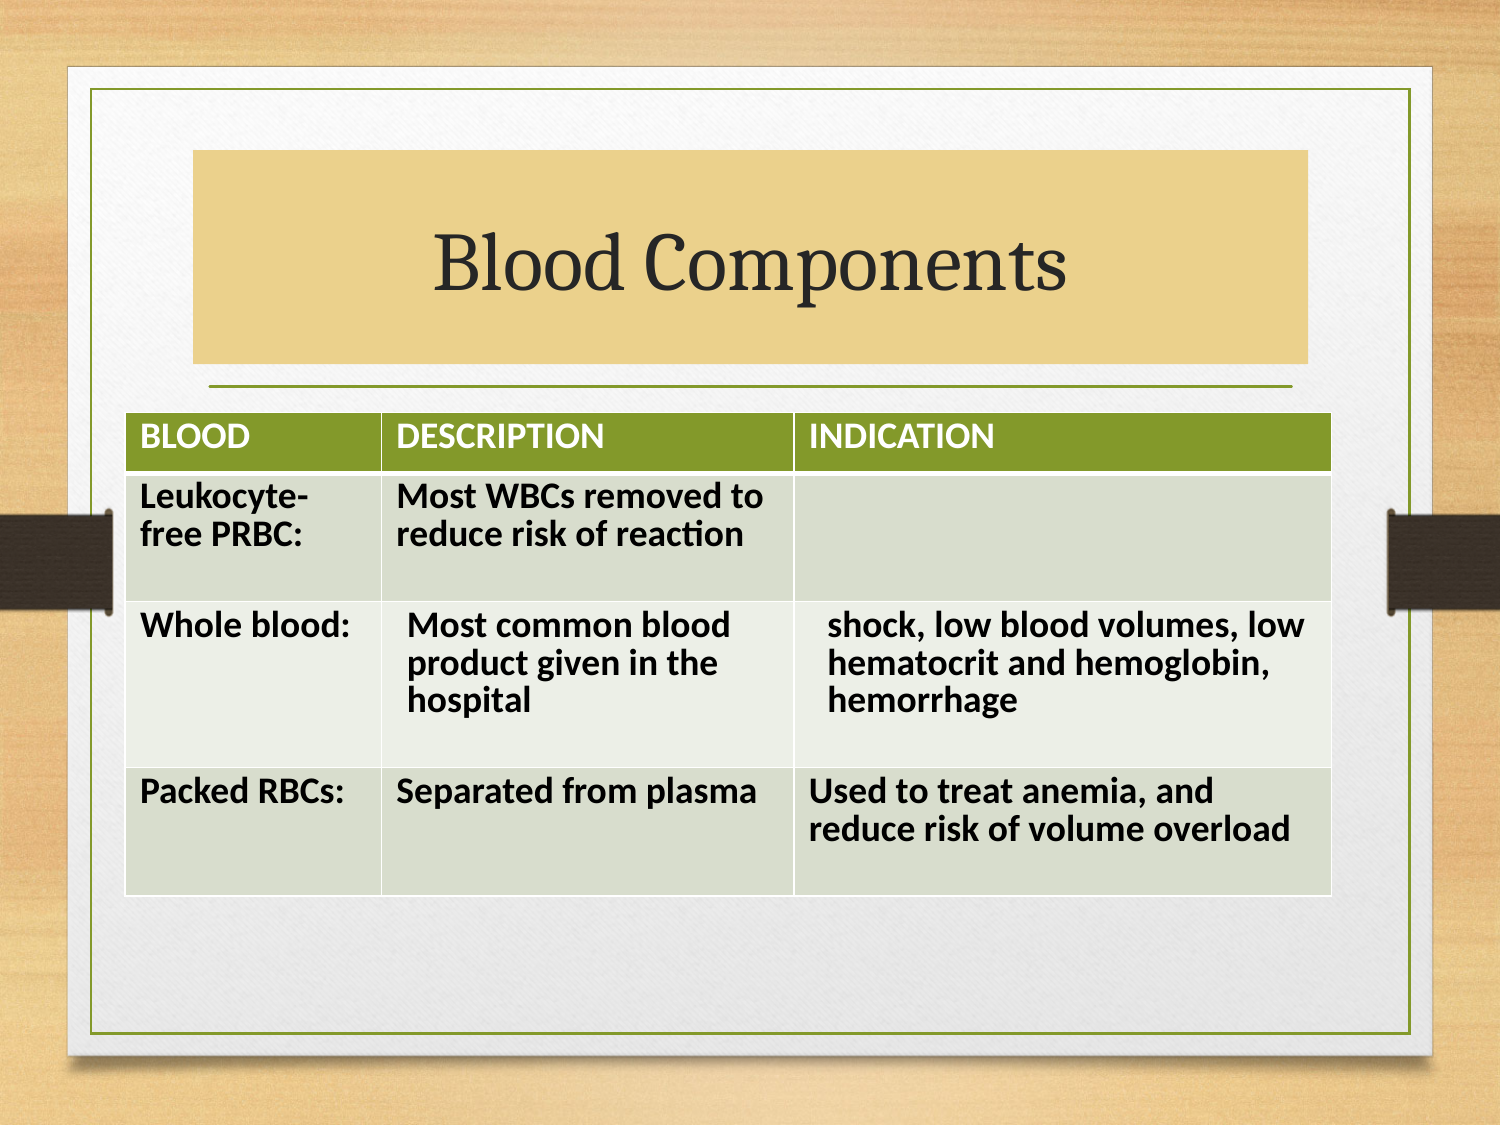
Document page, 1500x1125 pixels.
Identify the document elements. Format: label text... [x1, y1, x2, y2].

table_cell shock, low blood volumes, low hematocrit and hemoglobin, hemorrhage [795, 602, 1331, 767]
table_cell Whole blood: [126, 602, 381, 767]
table_cell Leukocyte-free PRBC: [126, 476, 381, 601]
table_cell Packed RBCs: [126, 768, 381, 895]
title Blood Components [193, 150, 1309, 365]
table_cell Most common blood product given in the hospital [382, 602, 793, 767]
table_header BLOOD [126, 413, 381, 471]
table_cell Most WBCs removed to reduce risk of reaction [382, 476, 793, 601]
table_cell Used to treat anemia, and reduce risk of volume overload [795, 768, 1331, 895]
picture [0, 0, 1500, 1125]
table_cell Separated from plasma [382, 768, 793, 895]
table_header DESCRIPTION [382, 413, 793, 471]
table_cell [795, 476, 1331, 601]
table_header INDICATION [795, 413, 1331, 471]
